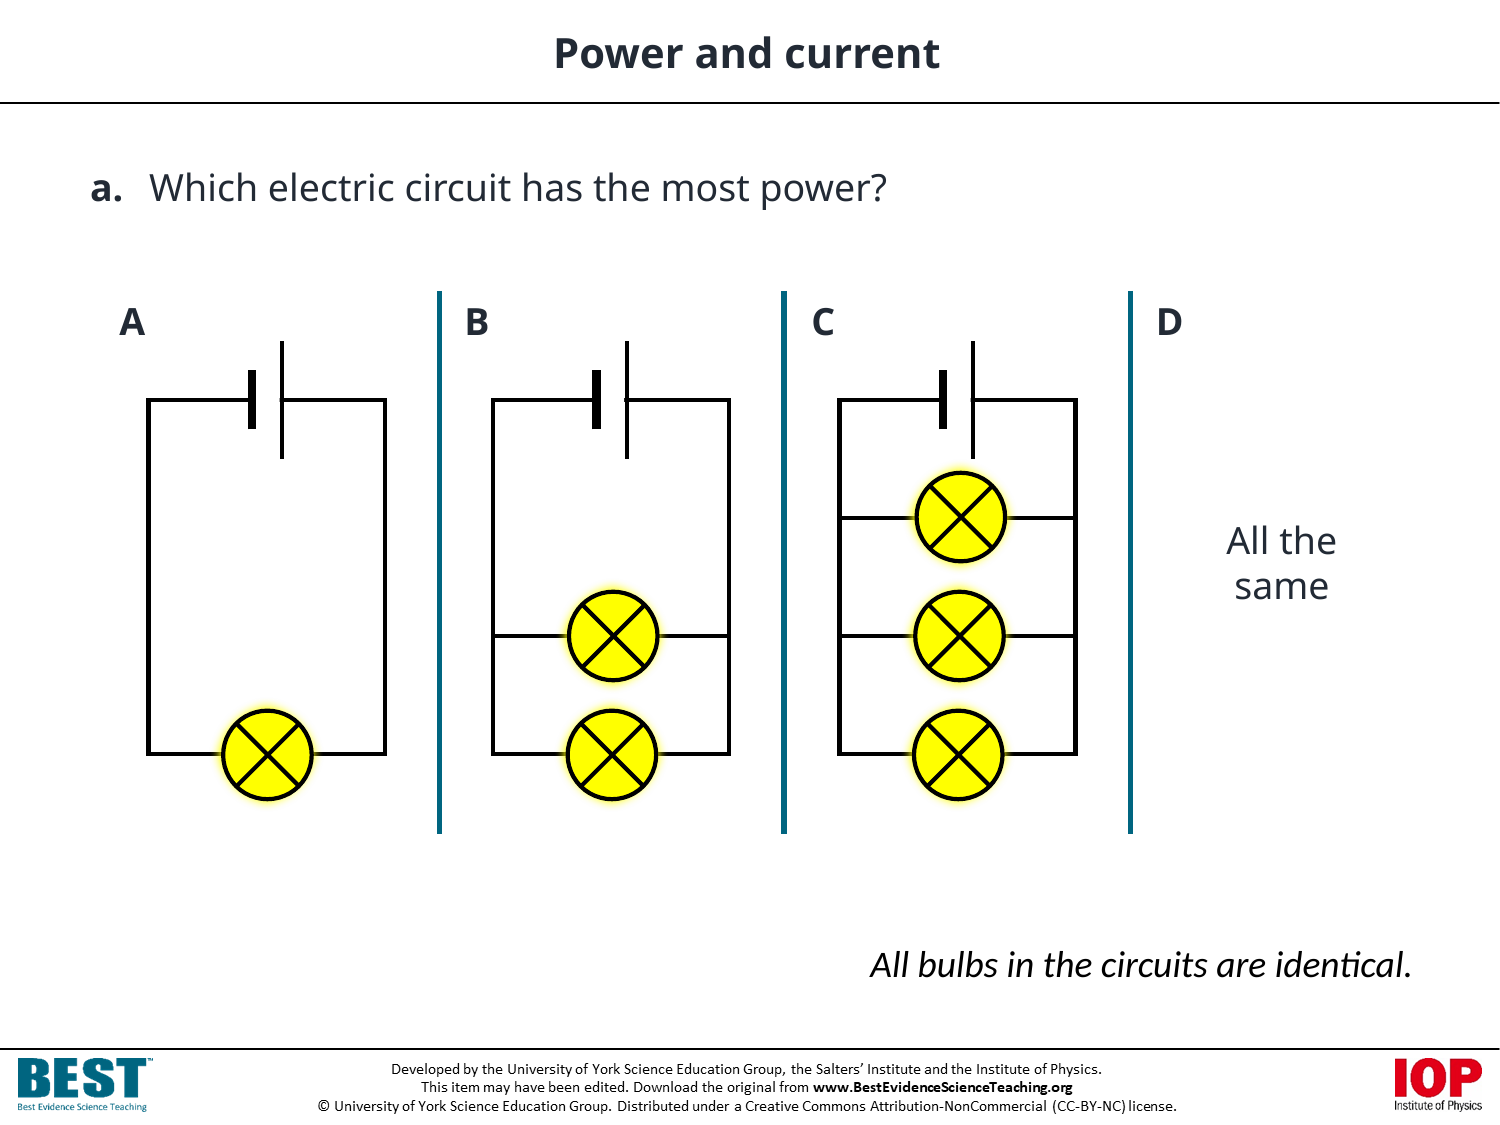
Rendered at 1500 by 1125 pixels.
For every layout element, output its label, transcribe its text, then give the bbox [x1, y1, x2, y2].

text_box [720, 459, 1130, 696]
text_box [374, 459, 720, 696]
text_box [783, 696, 853, 835]
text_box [29, 459, 374, 696]
picture [0, 102, 1500, 1125]
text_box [1130, 290, 1200, 835]
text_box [439, 290, 507, 459]
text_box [439, 696, 507, 835]
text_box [783, 290, 853, 459]
text_box Power and current [23, 4, 1471, 99]
